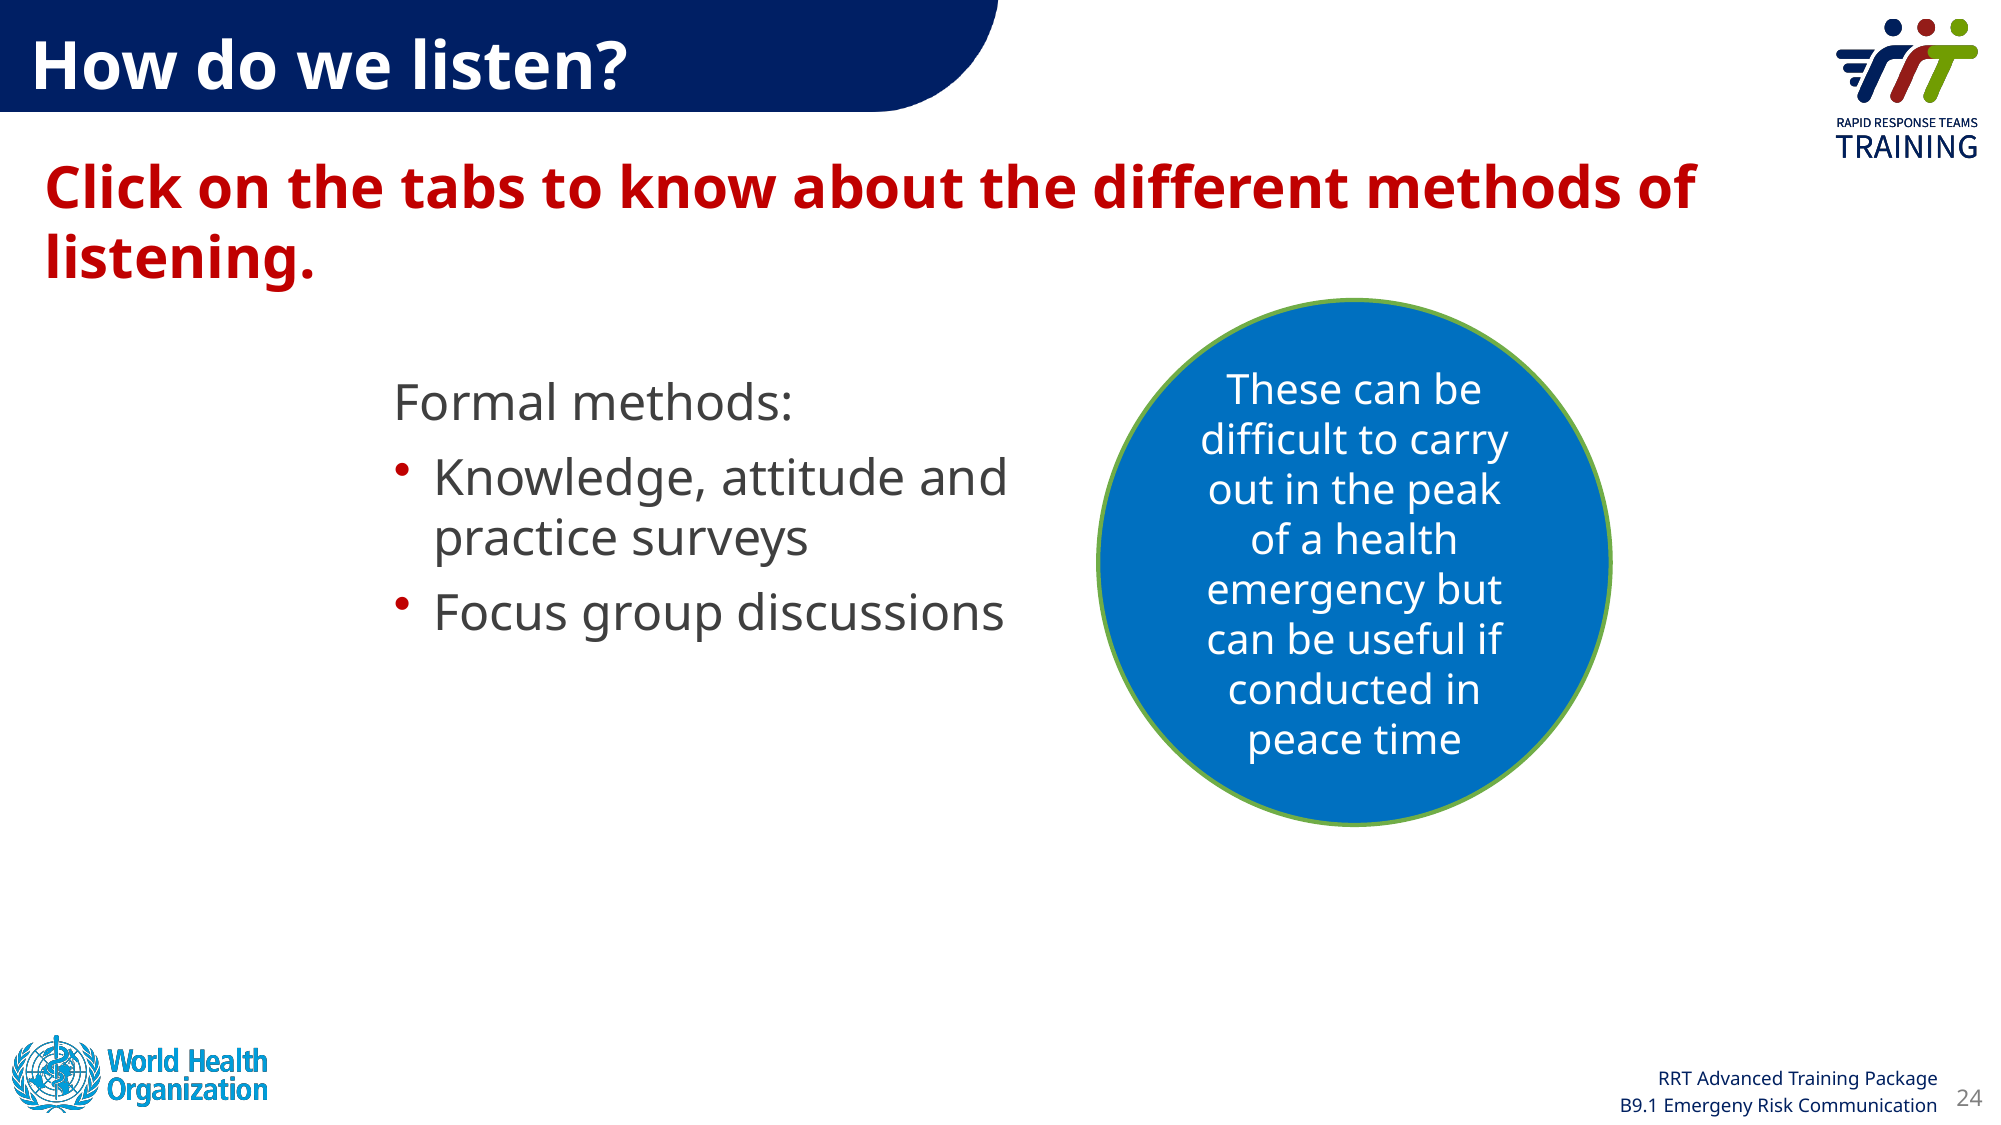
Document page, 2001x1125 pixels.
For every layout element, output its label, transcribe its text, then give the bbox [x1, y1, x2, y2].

picture [1835, 19, 1978, 167]
picture [12, 1083, 48, 1113]
picture [22, 1062, 26, 1077]
picture [24, 1054, 36, 1087]
picture [50, 1108, 62, 1113]
picture [12, 1035, 54, 1068]
picture [36, 1088, 78, 1105]
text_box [1097, 299, 1611, 826]
picture [46, 1056, 54, 1062]
picture [40, 1062, 47, 1070]
picture [59, 1035, 267, 1113]
picture [30, 1083, 37, 1091]
text_box 24 [1971, 1080, 1993, 1125]
picture [71, 1053, 90, 1091]
picture [0, 0, 999, 112]
text_box How do we listen? [22, 15, 931, 122]
text_box Click on the tabs to know about the different methods of listening. [36, 142, 1714, 298]
picture [34, 1054, 43, 1078]
text_box Formal methods: Knowledge, attitude and practice surveys Focus group discussions [386, 363, 1022, 694]
